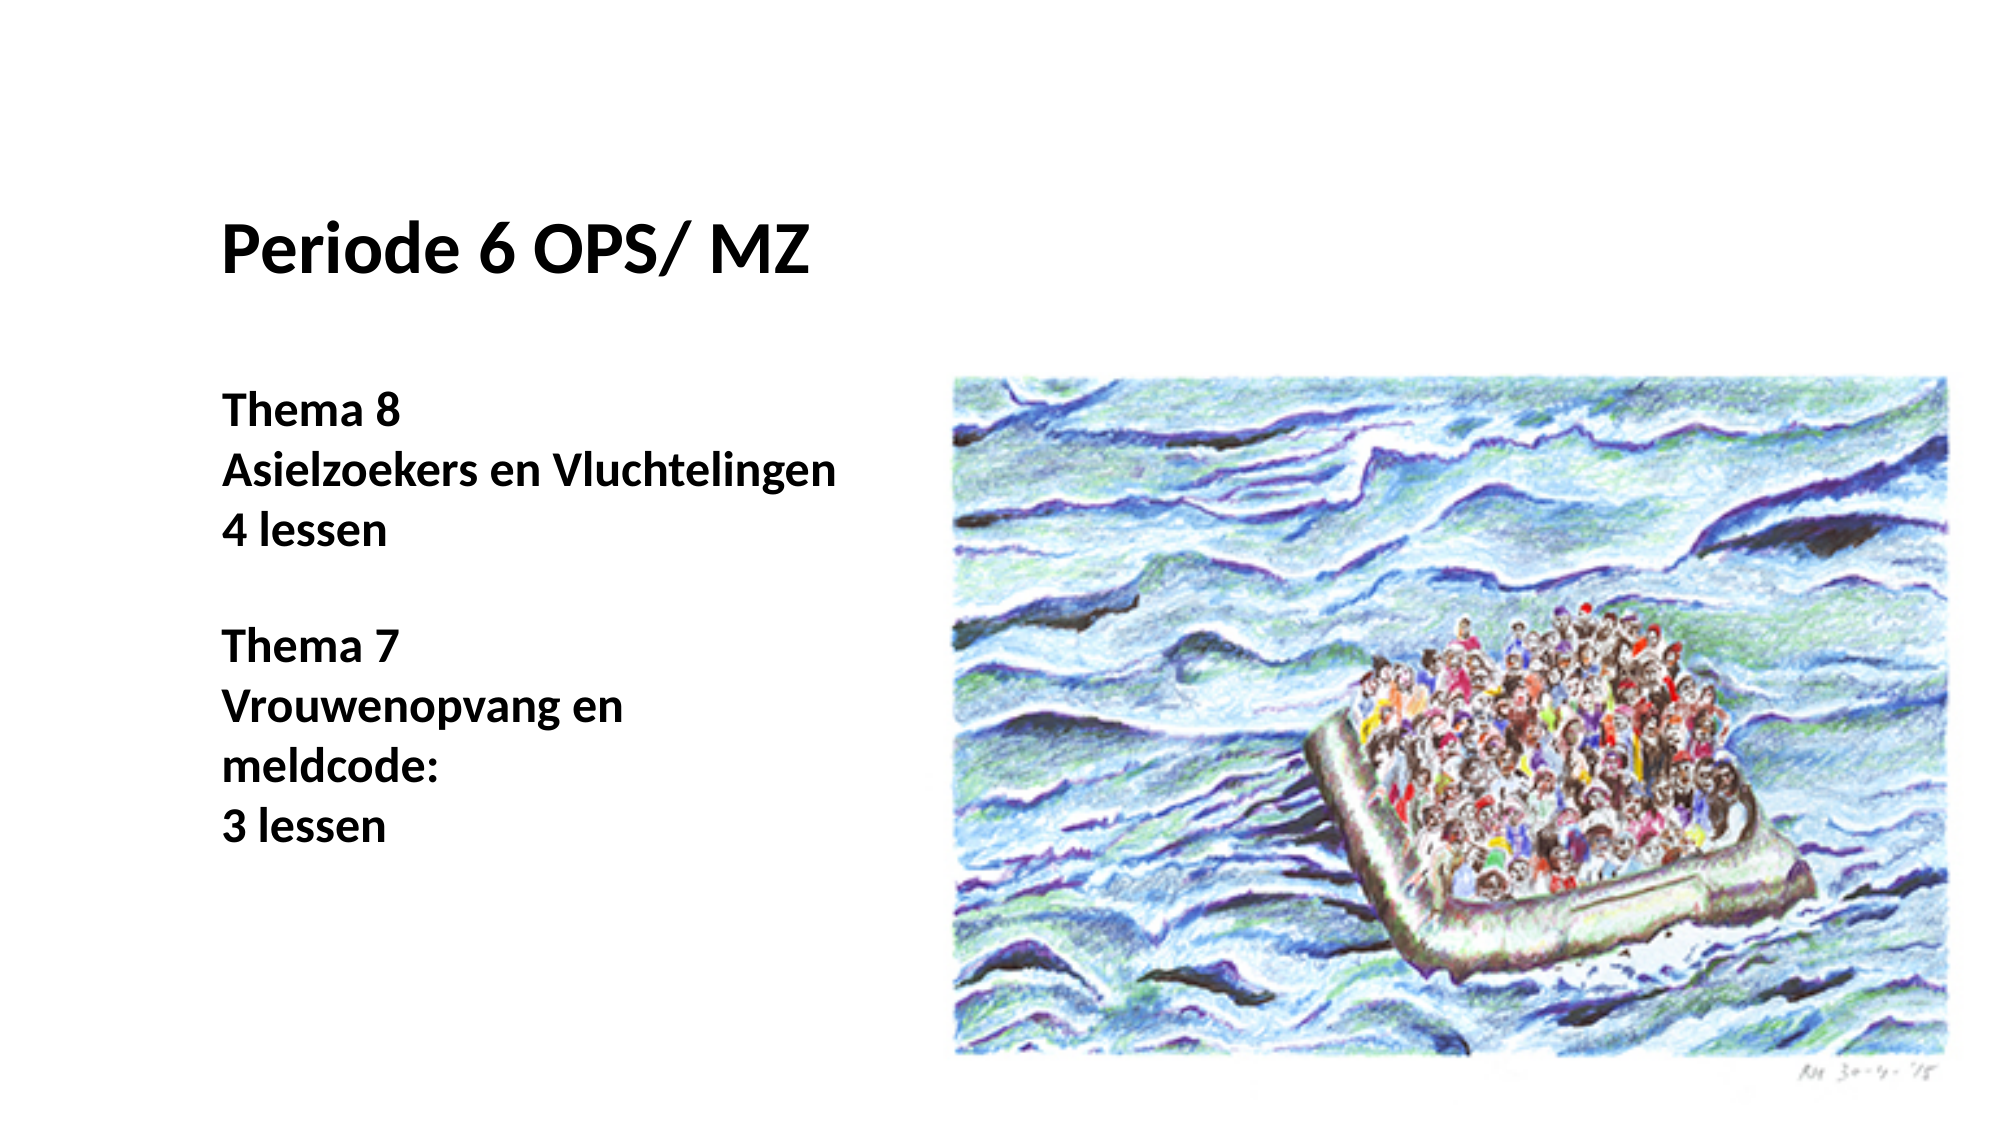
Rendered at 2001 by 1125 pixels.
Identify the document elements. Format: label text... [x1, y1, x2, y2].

text_box Thema 7 Vrouwenopvang en meldcode: 3 lessen [206, 604, 657, 860]
picture [904, 333, 2000, 1105]
text_box Periode 6 OPS/ MZ [206, 190, 845, 296]
text_box Thema 8 Asielzoekers en Vluchtelingen 4 lessen [206, 369, 904, 565]
